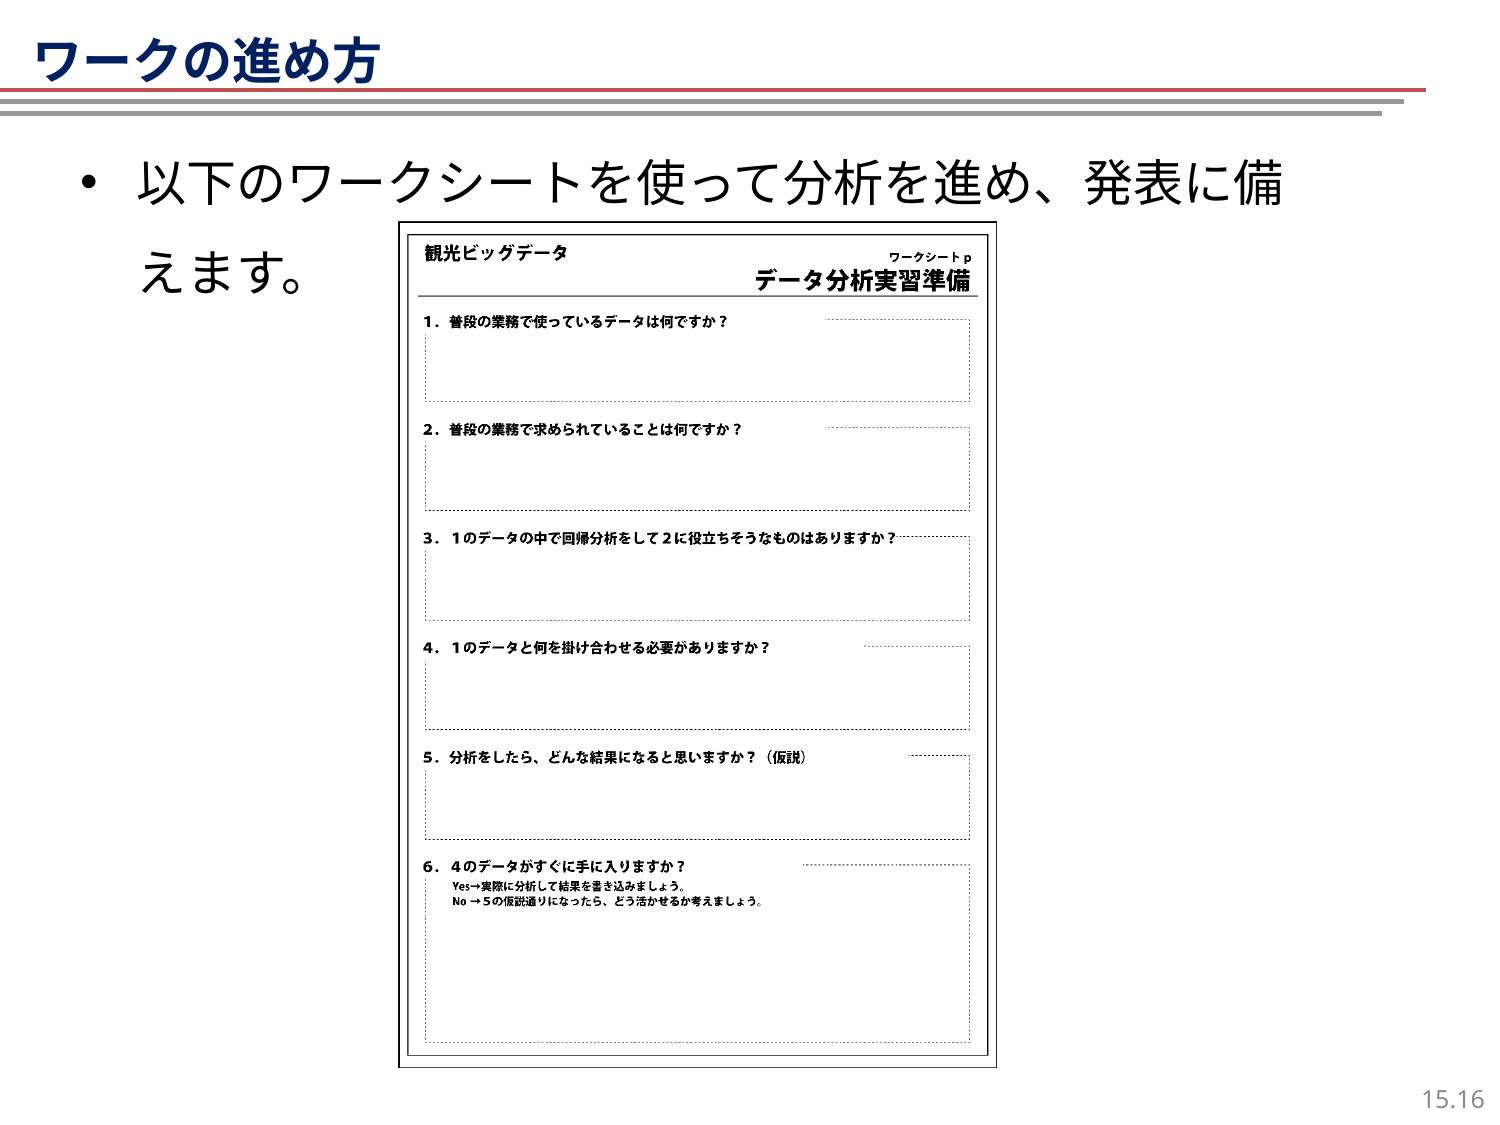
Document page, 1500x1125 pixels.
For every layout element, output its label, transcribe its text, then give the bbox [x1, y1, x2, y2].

picture [397, 221, 997, 1068]
slide_number 15 [1381, 1065, 1500, 1125]
text_box ワークの進め方 [17, 21, 1459, 151]
list 以下のワークシートを使って分析を進め、発表に備えます。 [64, 113, 1330, 206]
